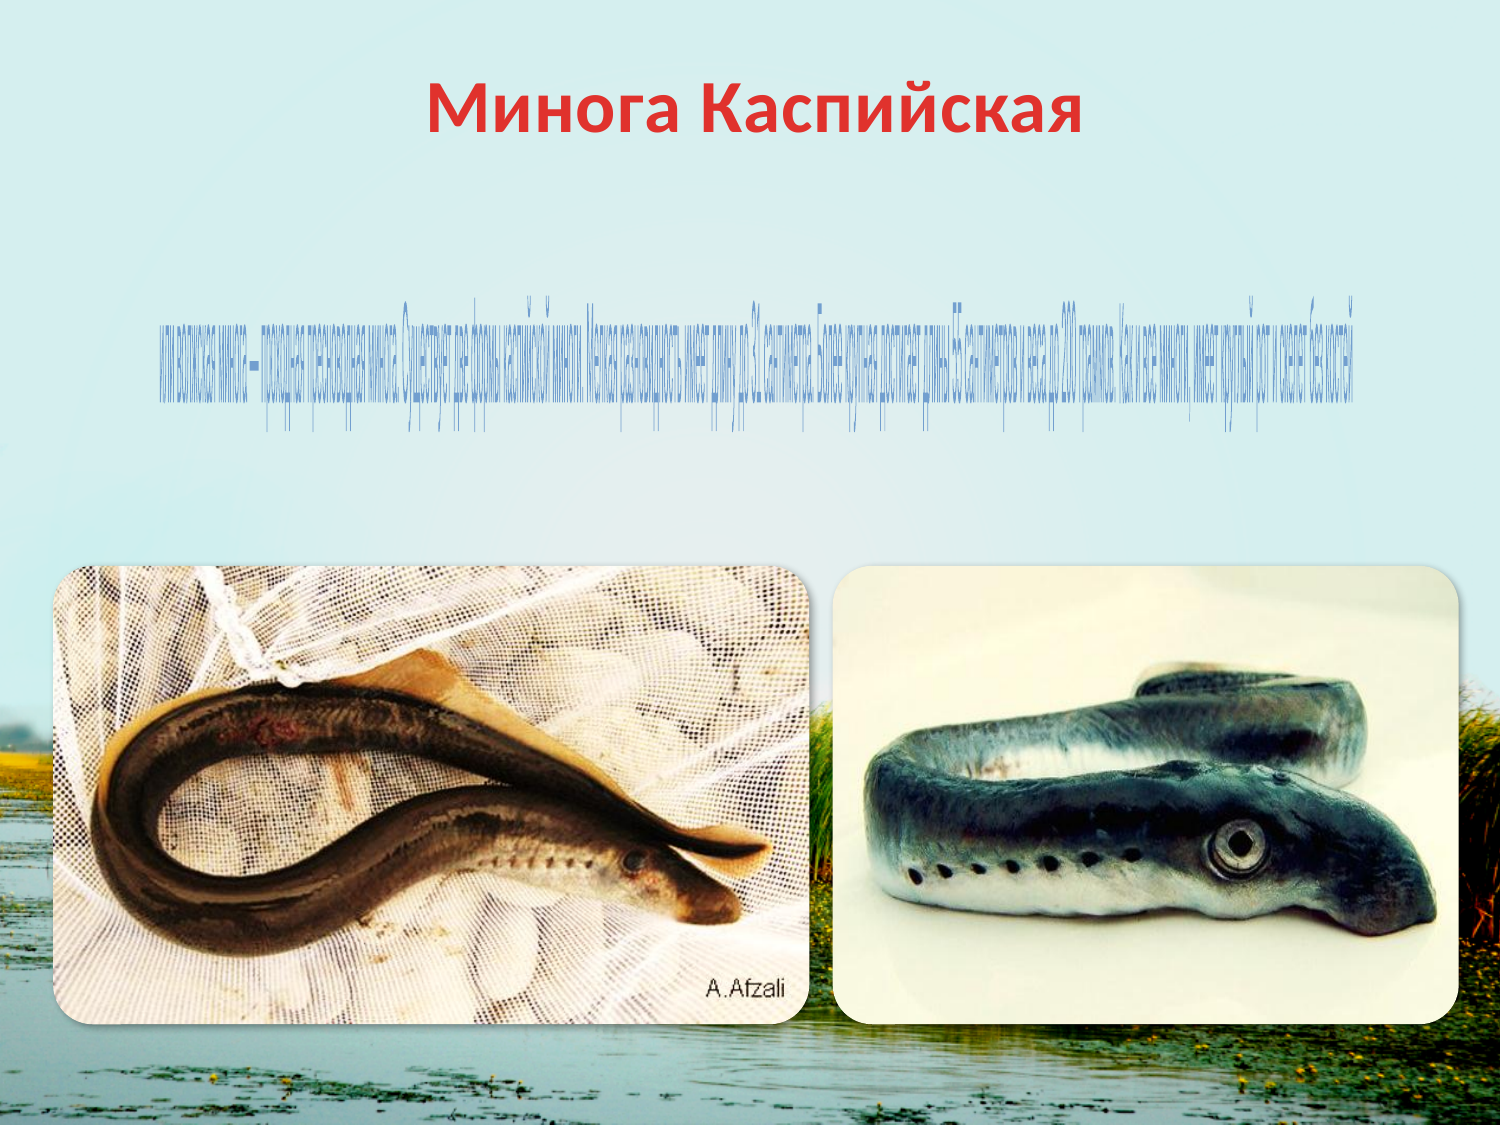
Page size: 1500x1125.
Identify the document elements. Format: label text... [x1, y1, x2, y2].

text_box Минога Каспийская [159, 49, 1353, 155]
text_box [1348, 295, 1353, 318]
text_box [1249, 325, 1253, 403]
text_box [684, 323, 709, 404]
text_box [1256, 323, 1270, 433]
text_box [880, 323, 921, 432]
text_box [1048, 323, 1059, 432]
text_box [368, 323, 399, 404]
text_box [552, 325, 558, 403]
text_box или волжская минога — проходная пресноводная минога. Существует две формы каспийской миноги. Мелкая разновидность имеет длину до 31 сантиметра. Более крупная достигает длины 55 сантиметров и веса до 200 граммов. Как и все миноги, имеет круглый рот и скелет без костей [402, 301, 452, 433]
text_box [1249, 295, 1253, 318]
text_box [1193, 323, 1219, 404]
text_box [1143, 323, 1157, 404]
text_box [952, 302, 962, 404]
text_box или волжская минога — проходная пресноводная минога. Существует две формы каспийской миноги. Мелкая разновидность имеет длину до 31 сантиметра. Более крупная достигает длины 55 сантиметров и веса до 200 граммов. Как и все миноги, имеет круглый рот и скелет без костей [764, 323, 814, 433]
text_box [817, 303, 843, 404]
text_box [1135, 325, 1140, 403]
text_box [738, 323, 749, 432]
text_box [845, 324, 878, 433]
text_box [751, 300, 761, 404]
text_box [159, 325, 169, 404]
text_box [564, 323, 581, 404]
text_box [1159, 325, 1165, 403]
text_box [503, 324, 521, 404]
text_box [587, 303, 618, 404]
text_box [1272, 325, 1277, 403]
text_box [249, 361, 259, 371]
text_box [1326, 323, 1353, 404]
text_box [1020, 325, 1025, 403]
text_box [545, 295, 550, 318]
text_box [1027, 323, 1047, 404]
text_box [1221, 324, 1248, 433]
text_box или волжская минога — проходная пресноводная минога. Существует две формы каспийской миноги. Мелкая разновидность имеет длину до 31 сантиметра. Более крупная достигает длины 55 сантиметров и веса до 200 граммов. Как и все миноги, имеет круглый рот и скелет без костей [964, 323, 1018, 433]
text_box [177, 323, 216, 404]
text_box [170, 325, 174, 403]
text_box или волжская минога — проходная пресноводная минога. Существует две формы каспийской миноги. Мелкая разновидность имеет длину до 31 сантиметра. Более крупная достигает длины 55 сантиметров и веса до 200 граммов. Как и все миноги, имеет круглый рот и скелет без костей [307, 323, 365, 433]
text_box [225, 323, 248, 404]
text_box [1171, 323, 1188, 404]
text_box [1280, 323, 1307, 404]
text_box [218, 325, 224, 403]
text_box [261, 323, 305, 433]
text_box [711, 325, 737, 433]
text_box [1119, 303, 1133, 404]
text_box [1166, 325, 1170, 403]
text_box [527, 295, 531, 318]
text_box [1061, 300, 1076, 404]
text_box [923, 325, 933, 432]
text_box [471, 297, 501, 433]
text_box или волжская минога — проходная пресноводная минога. Существует две формы каспийской миноги. Мелкая разновидность имеет длину до 31 сантиметра. Более крупная достигает длины 55 сантиметров и веса до 200 граммов. Как и все миноги, имеет круглый рот и скелет без костей [620, 323, 682, 433]
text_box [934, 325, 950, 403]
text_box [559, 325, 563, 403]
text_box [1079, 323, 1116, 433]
picture [0, 0, 1500, 1125]
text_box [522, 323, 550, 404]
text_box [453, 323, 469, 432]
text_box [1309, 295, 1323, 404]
